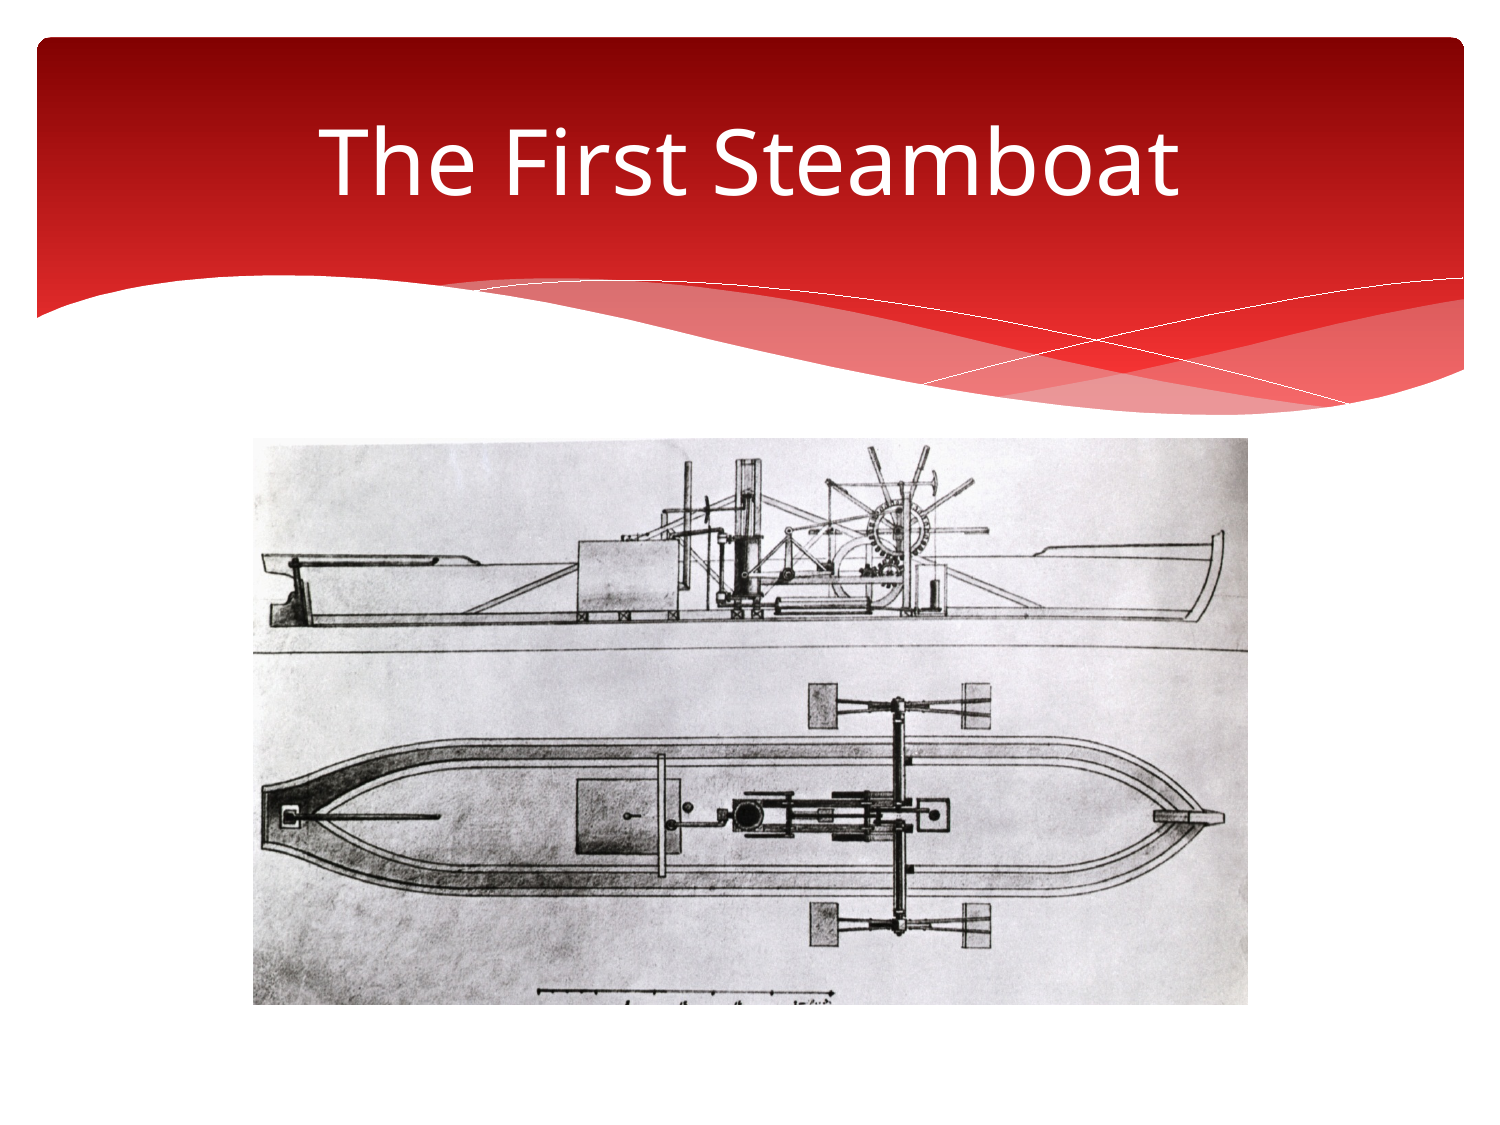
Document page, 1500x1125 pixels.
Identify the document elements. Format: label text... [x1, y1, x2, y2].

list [253, 438, 1248, 1006]
title The First Steamboat [75, 55, 1425, 261]
